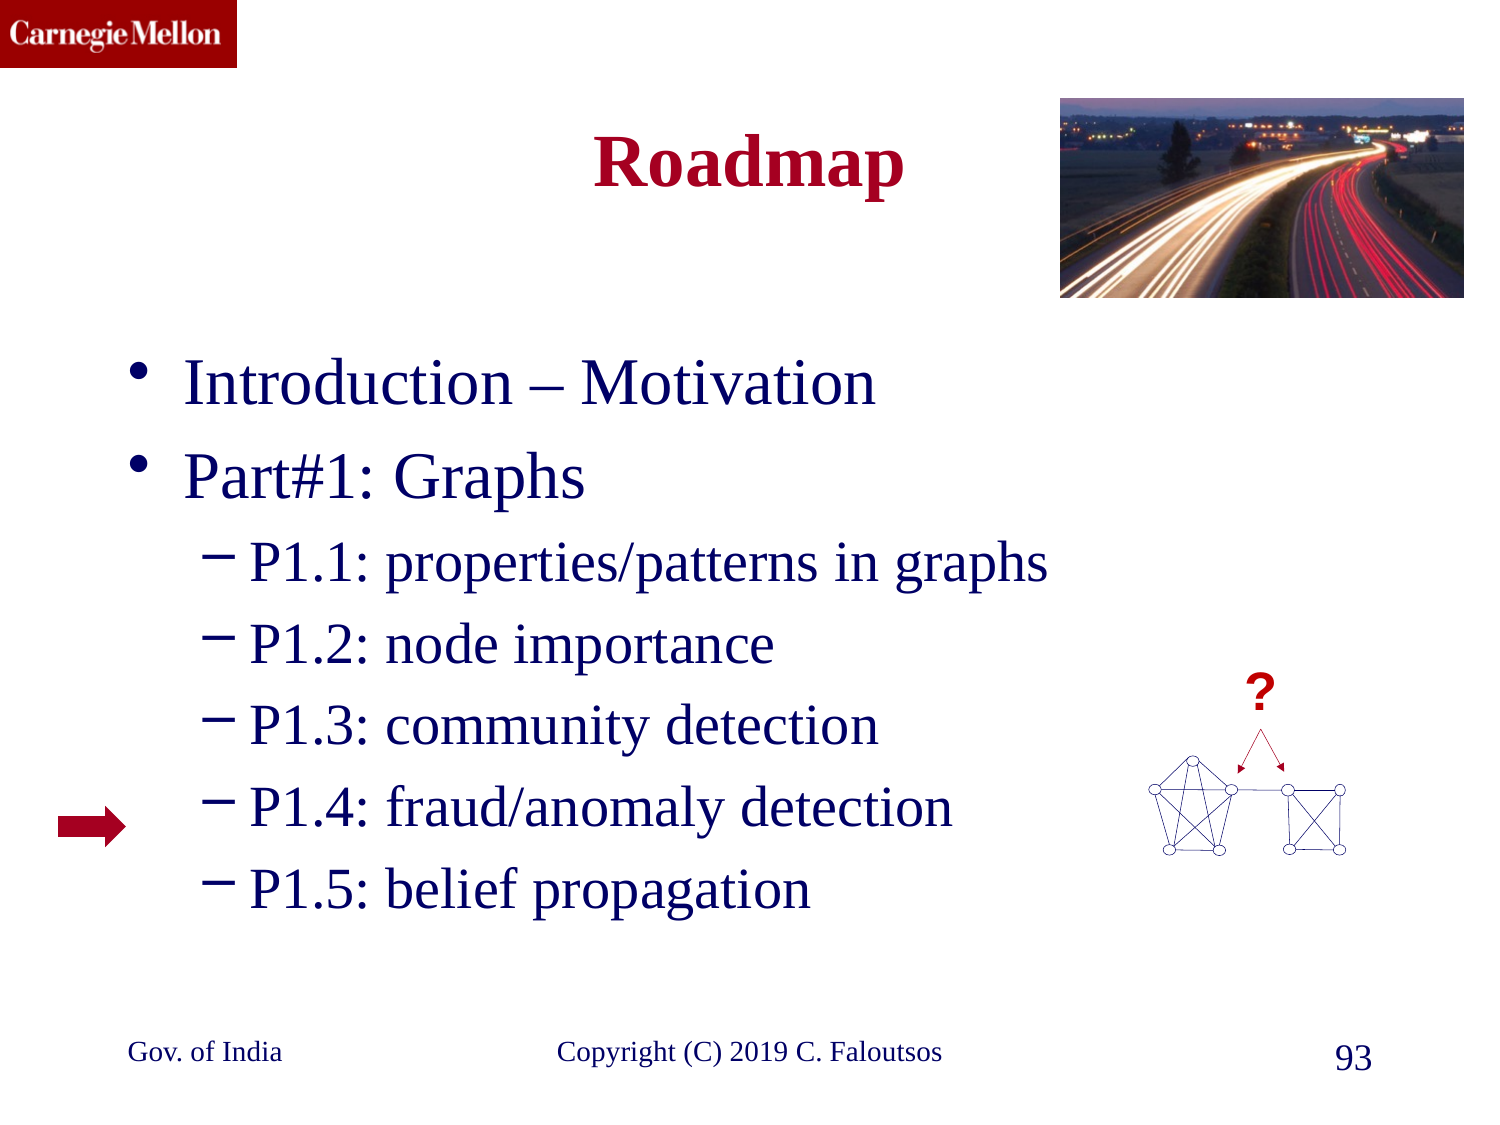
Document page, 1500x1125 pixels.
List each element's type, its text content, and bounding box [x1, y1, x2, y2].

text_box [58, 805, 126, 848]
slide_number 93 [1074, 1024, 1388, 1101]
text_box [1237, 729, 1259, 774]
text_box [1148, 755, 1346, 856]
picture [1060, 98, 1464, 299]
slide_number Gov. of India [112, 1024, 426, 1101]
title Roadmap [112, 99, 1058, 213]
footer Copyright (C) 2019 C. Faloutsos [512, 1024, 988, 1101]
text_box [1260, 729, 1285, 772]
text_box ? [1229, 649, 1293, 729]
picture [0, 0, 237, 68]
list Introduction – Motivation Part#1: Graphs P1.1: properties/patterns in graphs P1.2: node importance P1.3: community detection P1.4: fraud/anomaly detection P1.5: belief propagation [112, 237, 1388, 1001]
